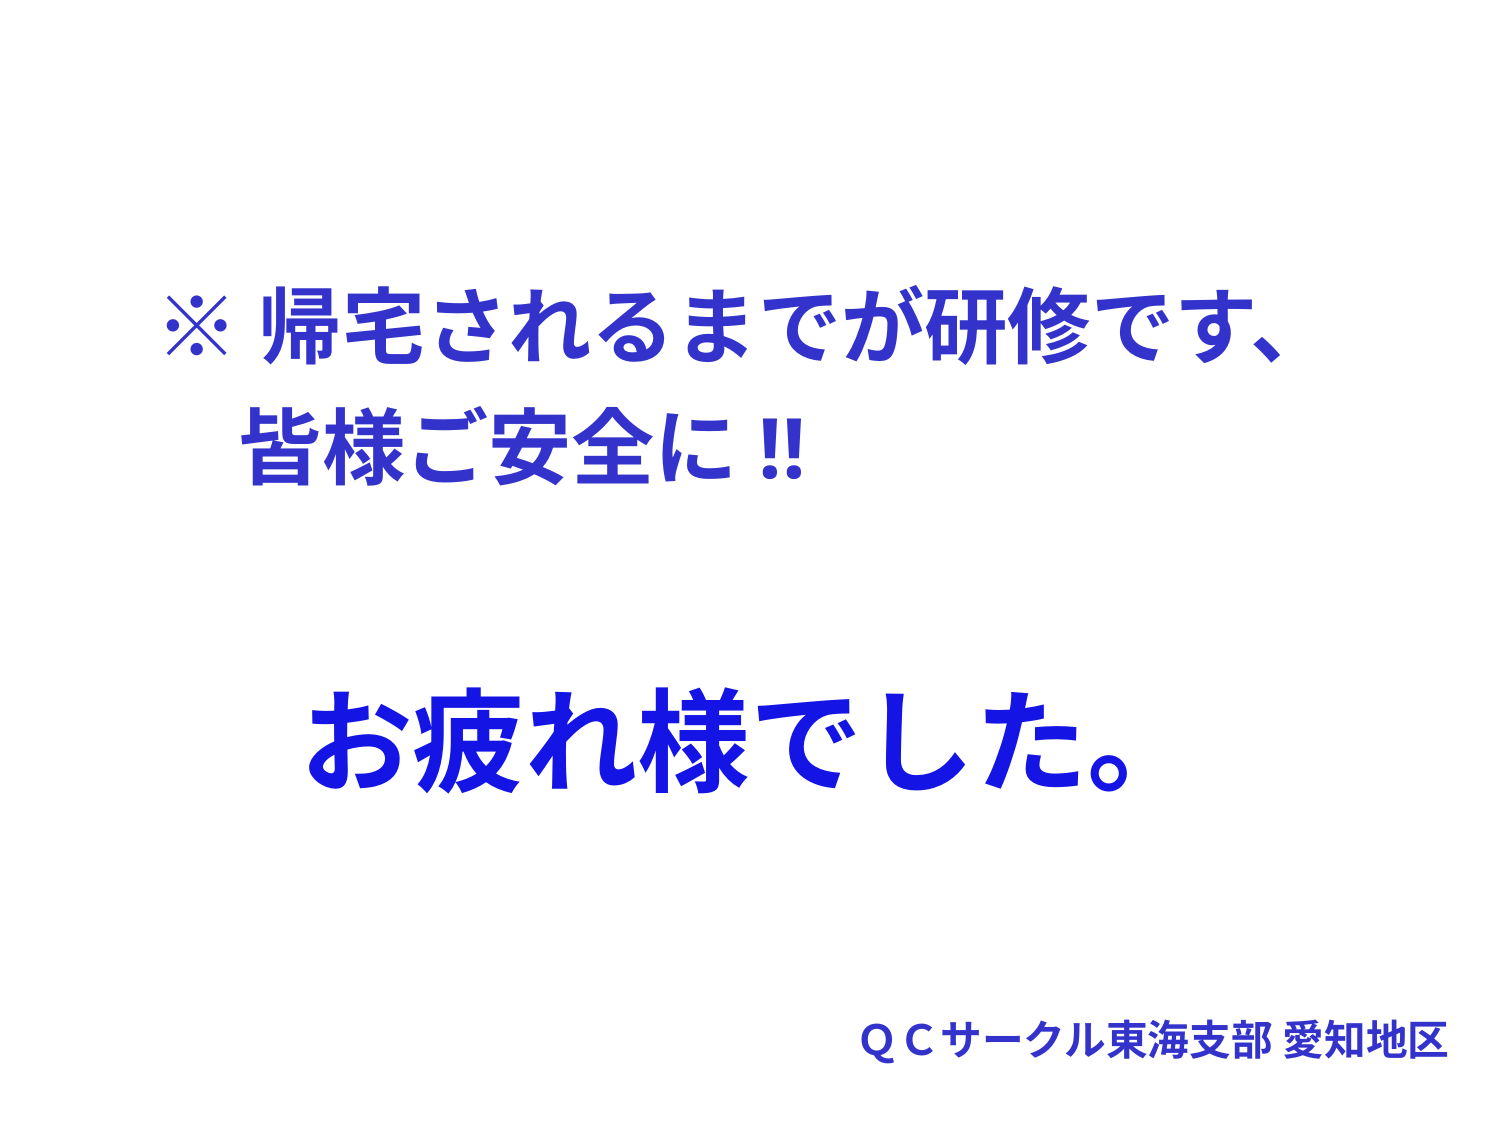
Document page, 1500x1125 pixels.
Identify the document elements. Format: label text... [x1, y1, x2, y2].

text_box ※帰宅されるまでが研修です、 皆様ご安全に!! [140, 267, 1350, 503]
text_box お疲れ様でした。 [284, 663, 1215, 814]
text_box ＱＣサークル東海支部 愛知地区 [841, 1006, 1465, 1072]
